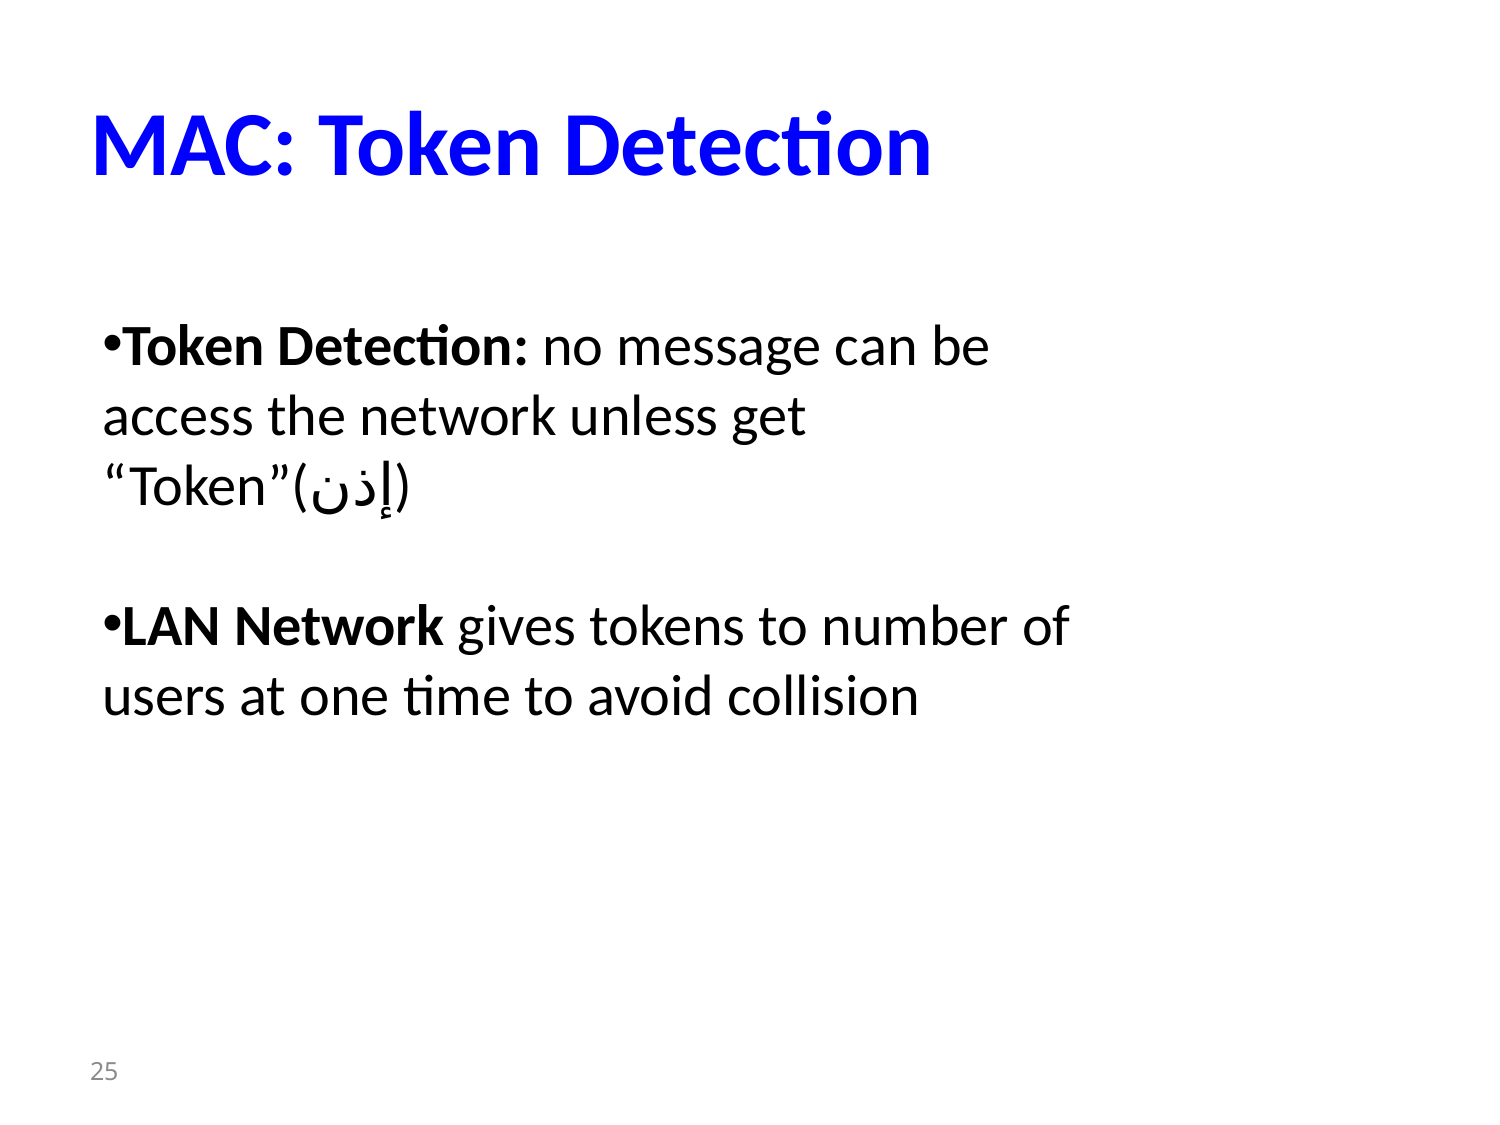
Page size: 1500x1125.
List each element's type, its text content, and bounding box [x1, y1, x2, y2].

text_box [74, 262, 1275, 1005]
text_box Token Detection: no message can be access the network unless get “Token”(إذن) LAN Network gives tokens to number of users at one time to avoid collision [87, 299, 1125, 735]
text_box [99, 70, 1450, 258]
slide_number 25 [75, 1042, 425, 1103]
title MAC: Token Detection [75, 45, 1425, 233]
